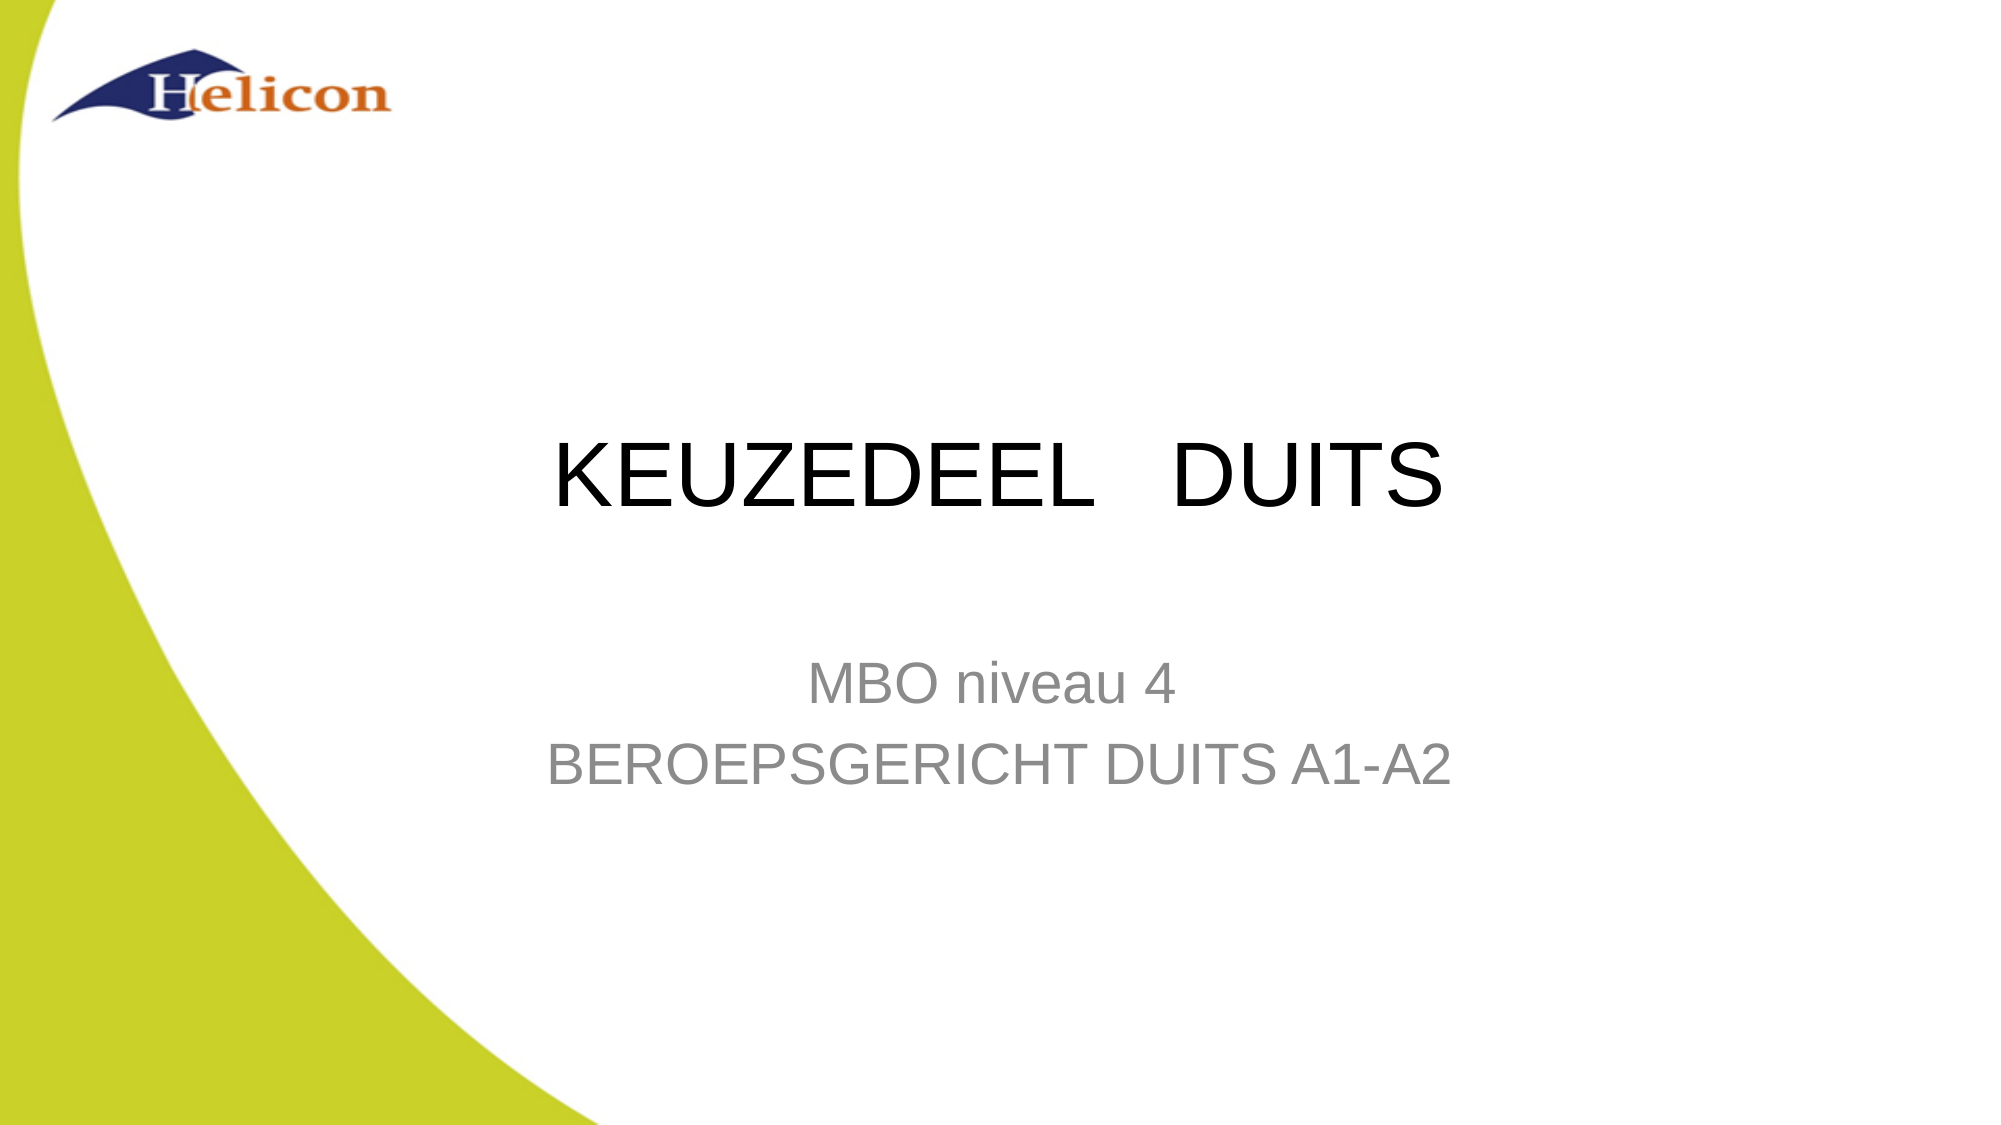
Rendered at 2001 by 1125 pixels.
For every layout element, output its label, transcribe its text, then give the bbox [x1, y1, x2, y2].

title KEUZEDEEL DUITS [150, 349, 1850, 591]
subtitle MBO niveau 4 BEROEPSGERICHT DUITS A1-A2 [300, 637, 1700, 925]
picture [0, 0, 2000, 1125]
